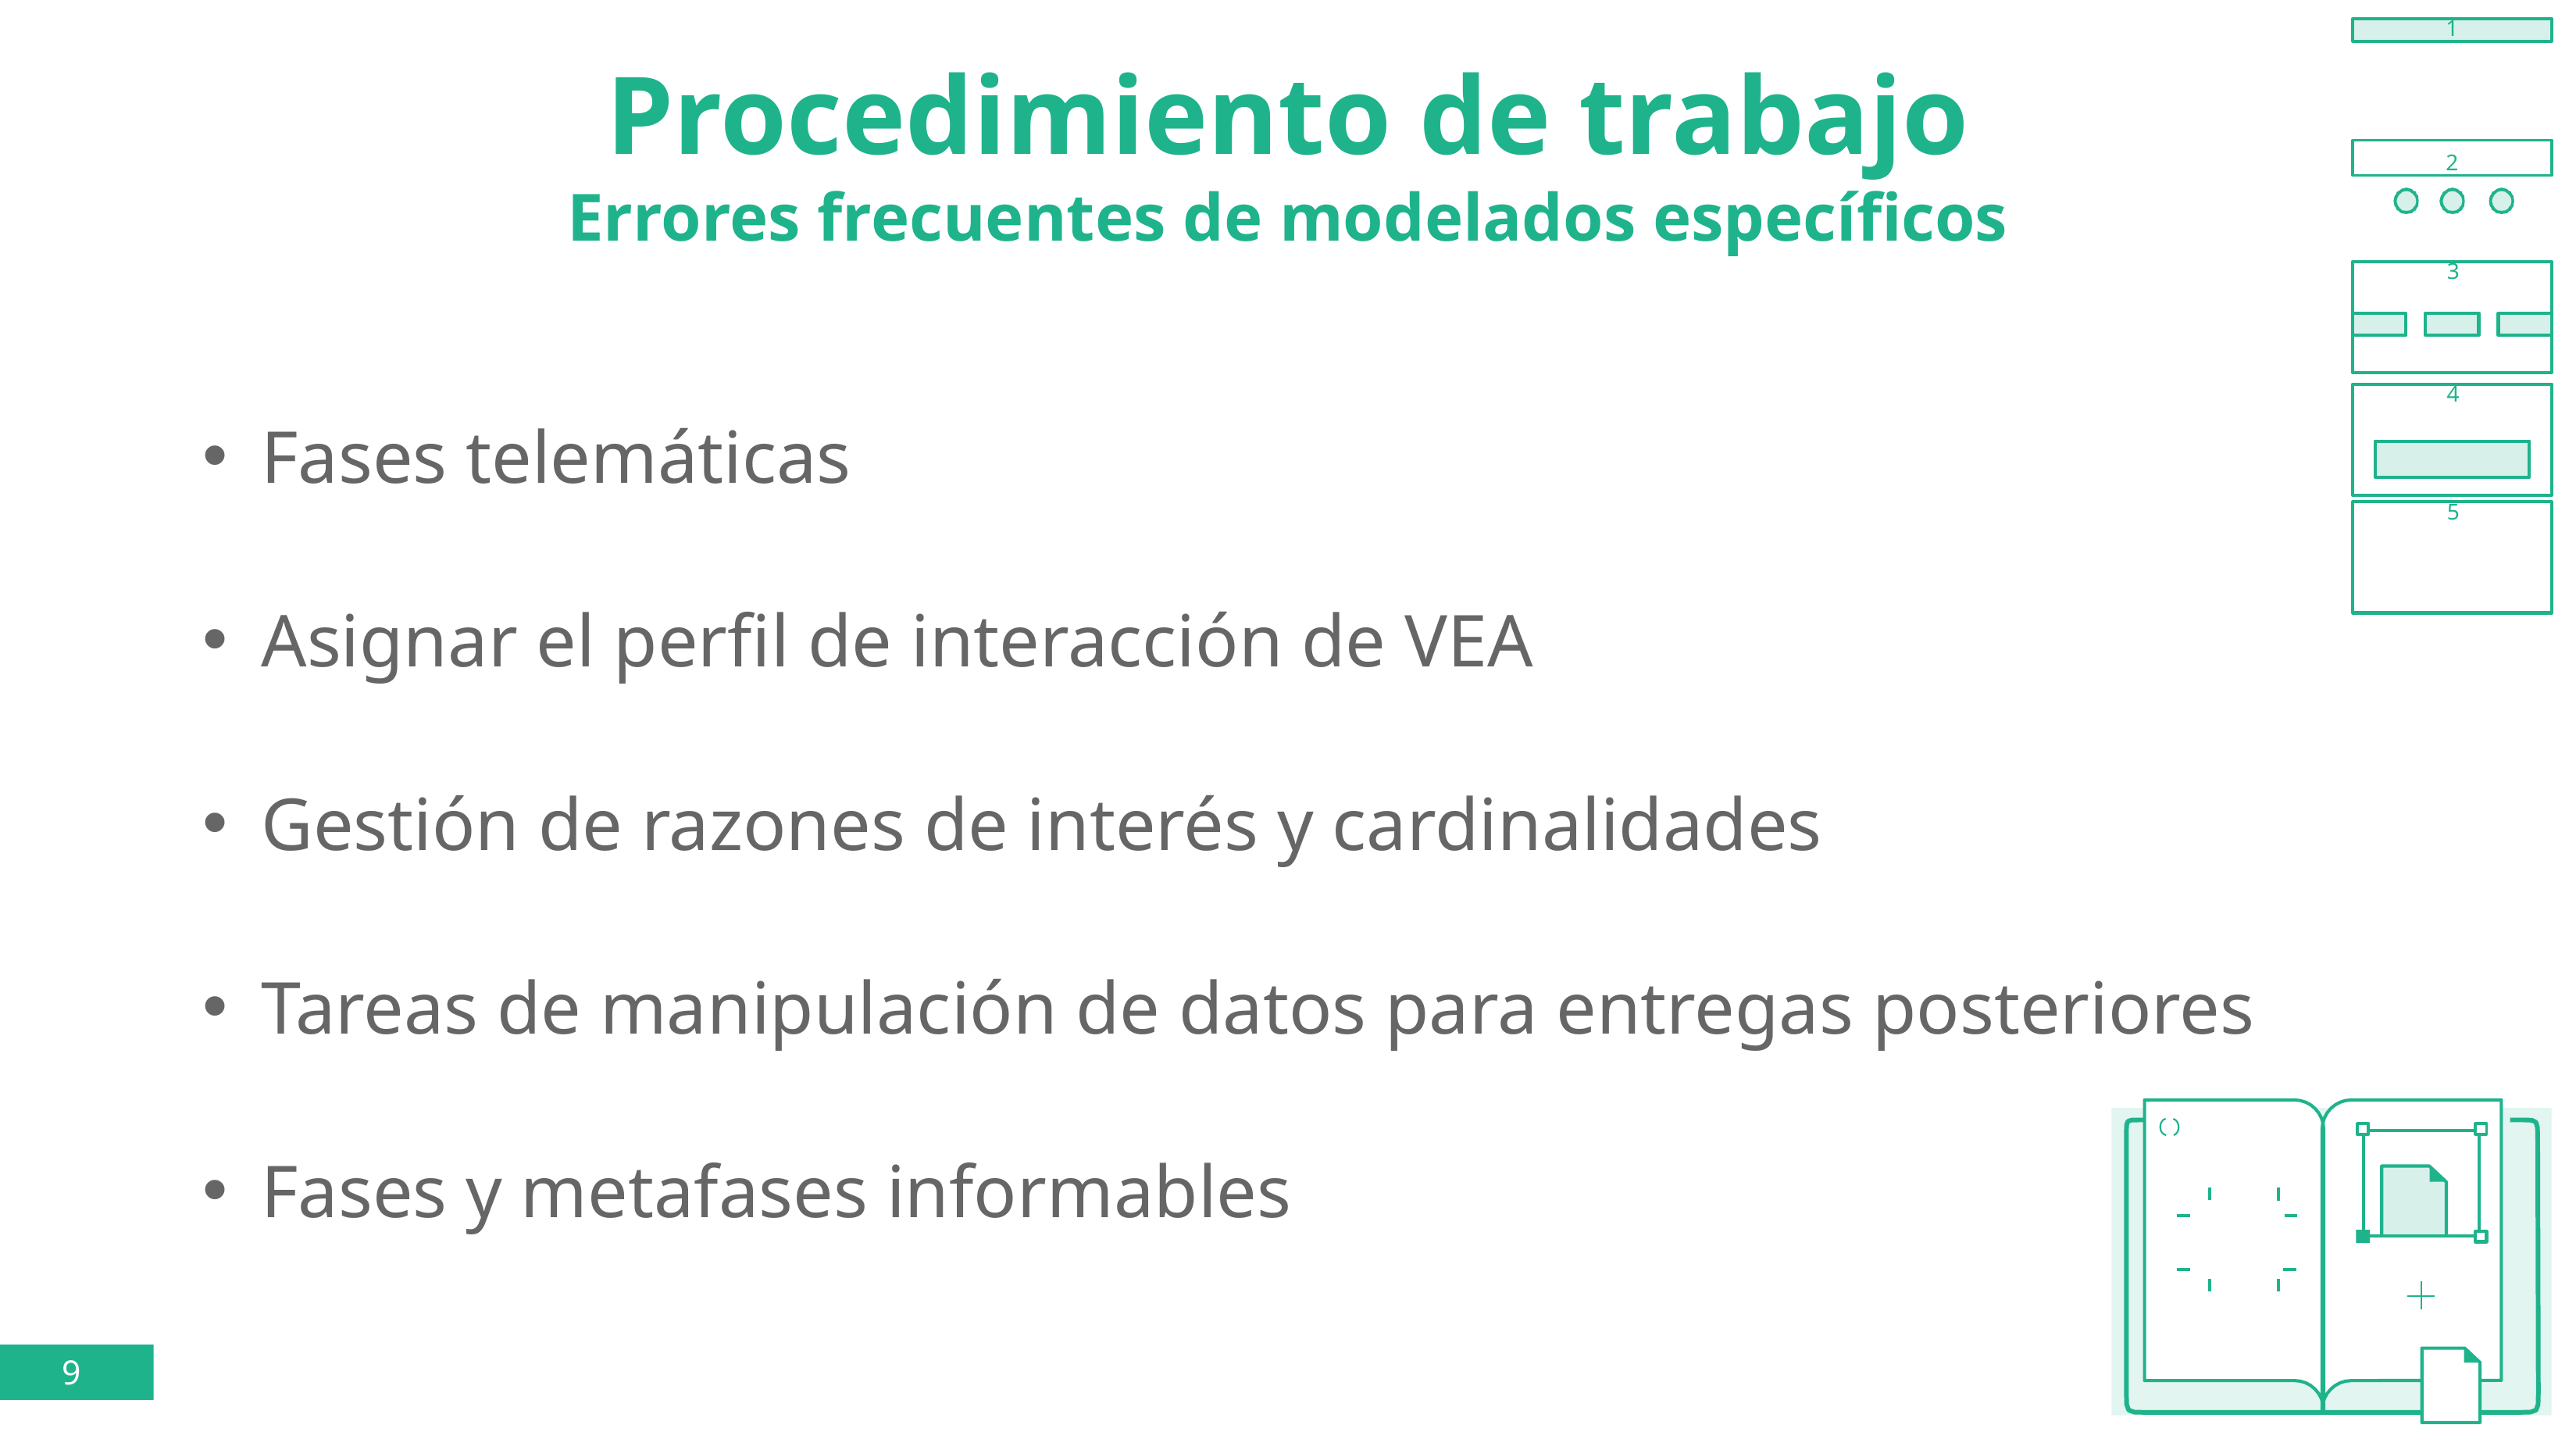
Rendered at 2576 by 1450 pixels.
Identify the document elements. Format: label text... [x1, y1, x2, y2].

text_box Fases telemáticas Asignar el perfil de interacción de VEA Gestión de razones de interés y cardinalidades Tareas de manipulación de datos para entregas posteriores Fases y metafases informables [201, 334, 2450, 1345]
text_box 1 [2353, 18, 2552, 41]
text_box [2353, 312, 2407, 334]
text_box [2111, 1099, 2552, 1423]
text_box [2425, 312, 2479, 336]
text_box Procedimiento de trabajo Errores frecuentes de modelados específicos [0, 41, 2576, 260]
text_box [2450, 502, 2552, 613]
text_box 5 [2450, 496, 2460, 502]
slide_number 9 [41, 1351, 112, 1394]
text_box [2498, 312, 2552, 336]
text_box [0, 1345, 154, 1400]
text_box [2353, 261, 2552, 373]
text_box 4 [2450, 378, 2460, 384]
text_box [2450, 384, 2552, 495]
text_box [2450, 441, 2530, 477]
